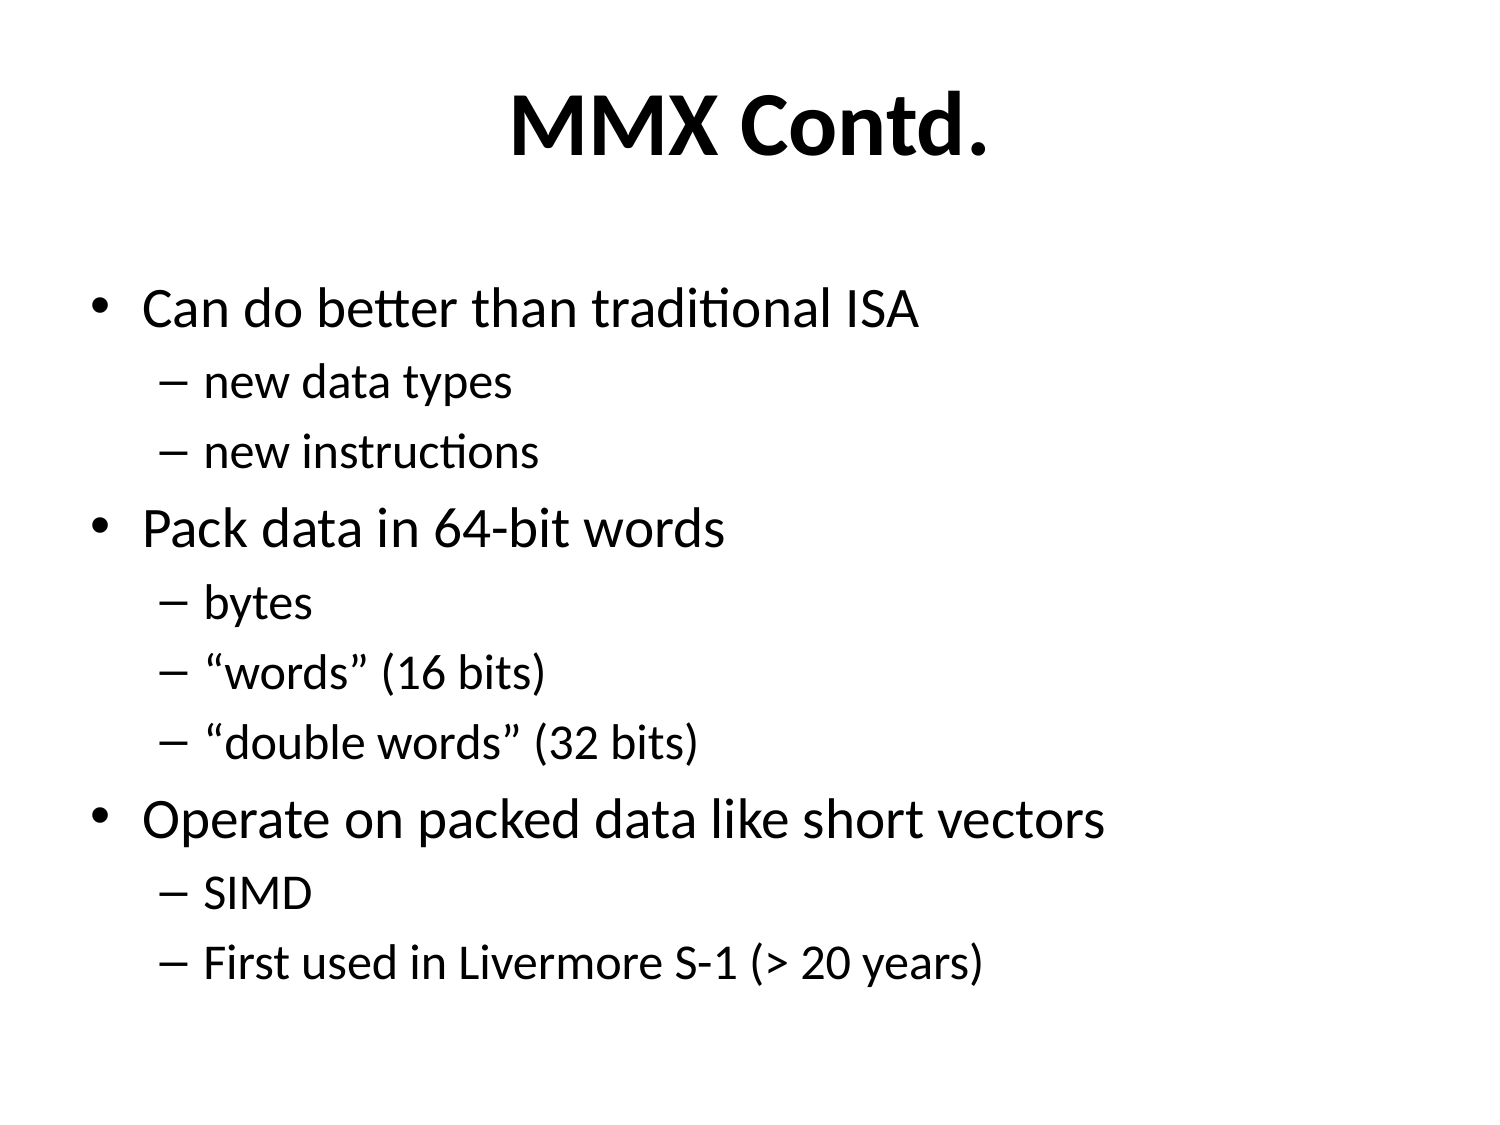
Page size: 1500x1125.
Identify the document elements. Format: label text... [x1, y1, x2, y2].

title MMX Contd. [75, 24, 1425, 213]
list Can do better than traditional ISA new data types new instructions Pack data in 64-bit words bytes “words” (16 bits) “double words” (32 bits) Operate on packed data like short vectors SIMD First used in Livermore S-1 (> 20 years) [75, 262, 1425, 1005]
